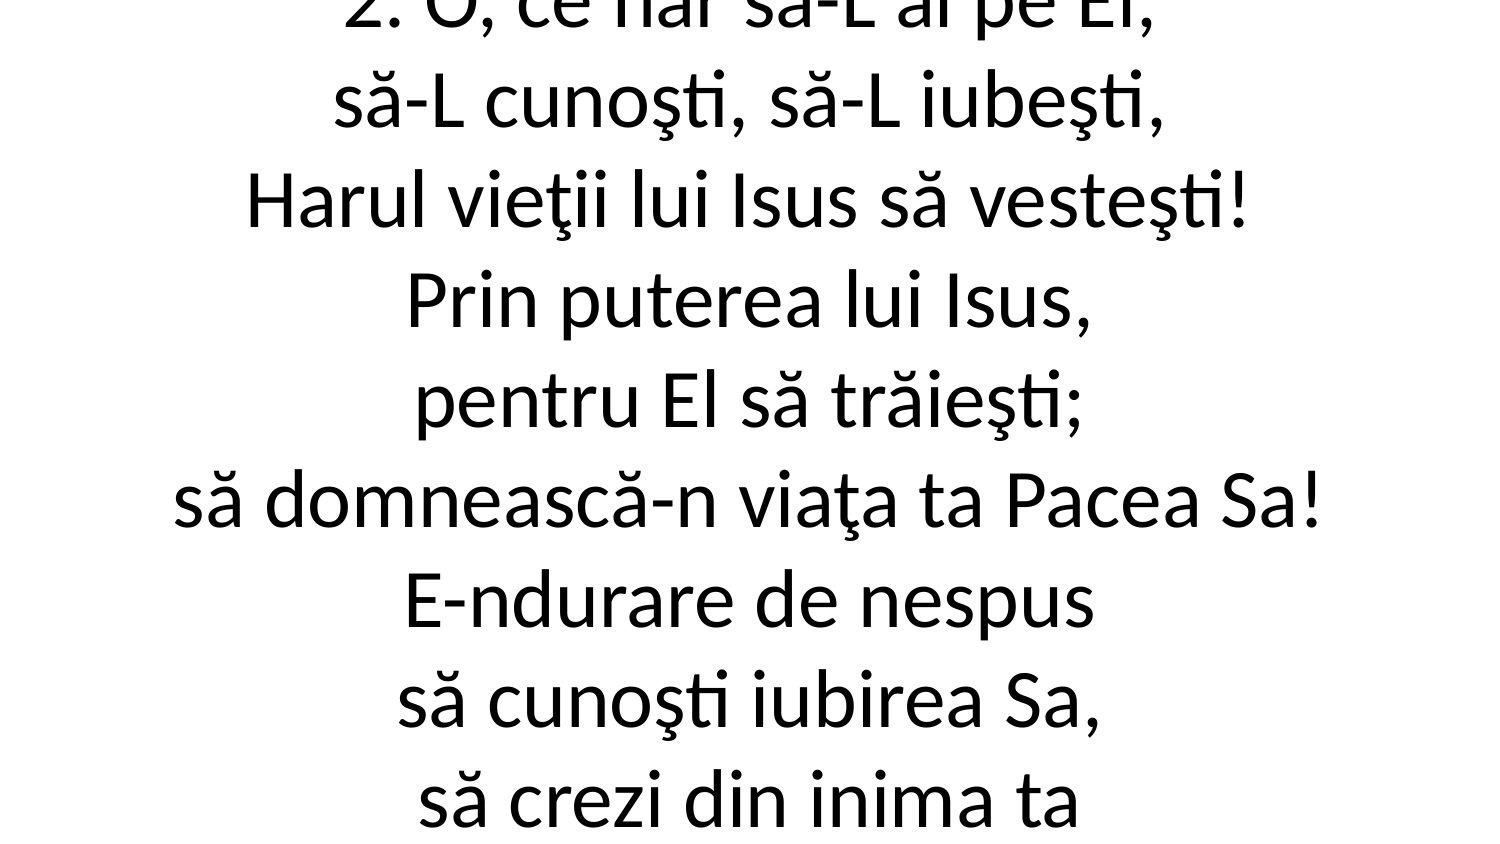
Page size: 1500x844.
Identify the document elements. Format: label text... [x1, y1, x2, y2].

text_box 2. O, ce har să-L ai pe El, să-L cunoşti, să-L iubeşti, Harul vieţii lui Isus să vesteşti! Prin puterea lui Isus, pentru El să trăieşti; să domnească-n viaţa ta Pacea Sa! E-ndurare de nespus să cunoşti iubirea Sa, să crezi din inima ta în Isus! [157, 0, 1342, 844]
